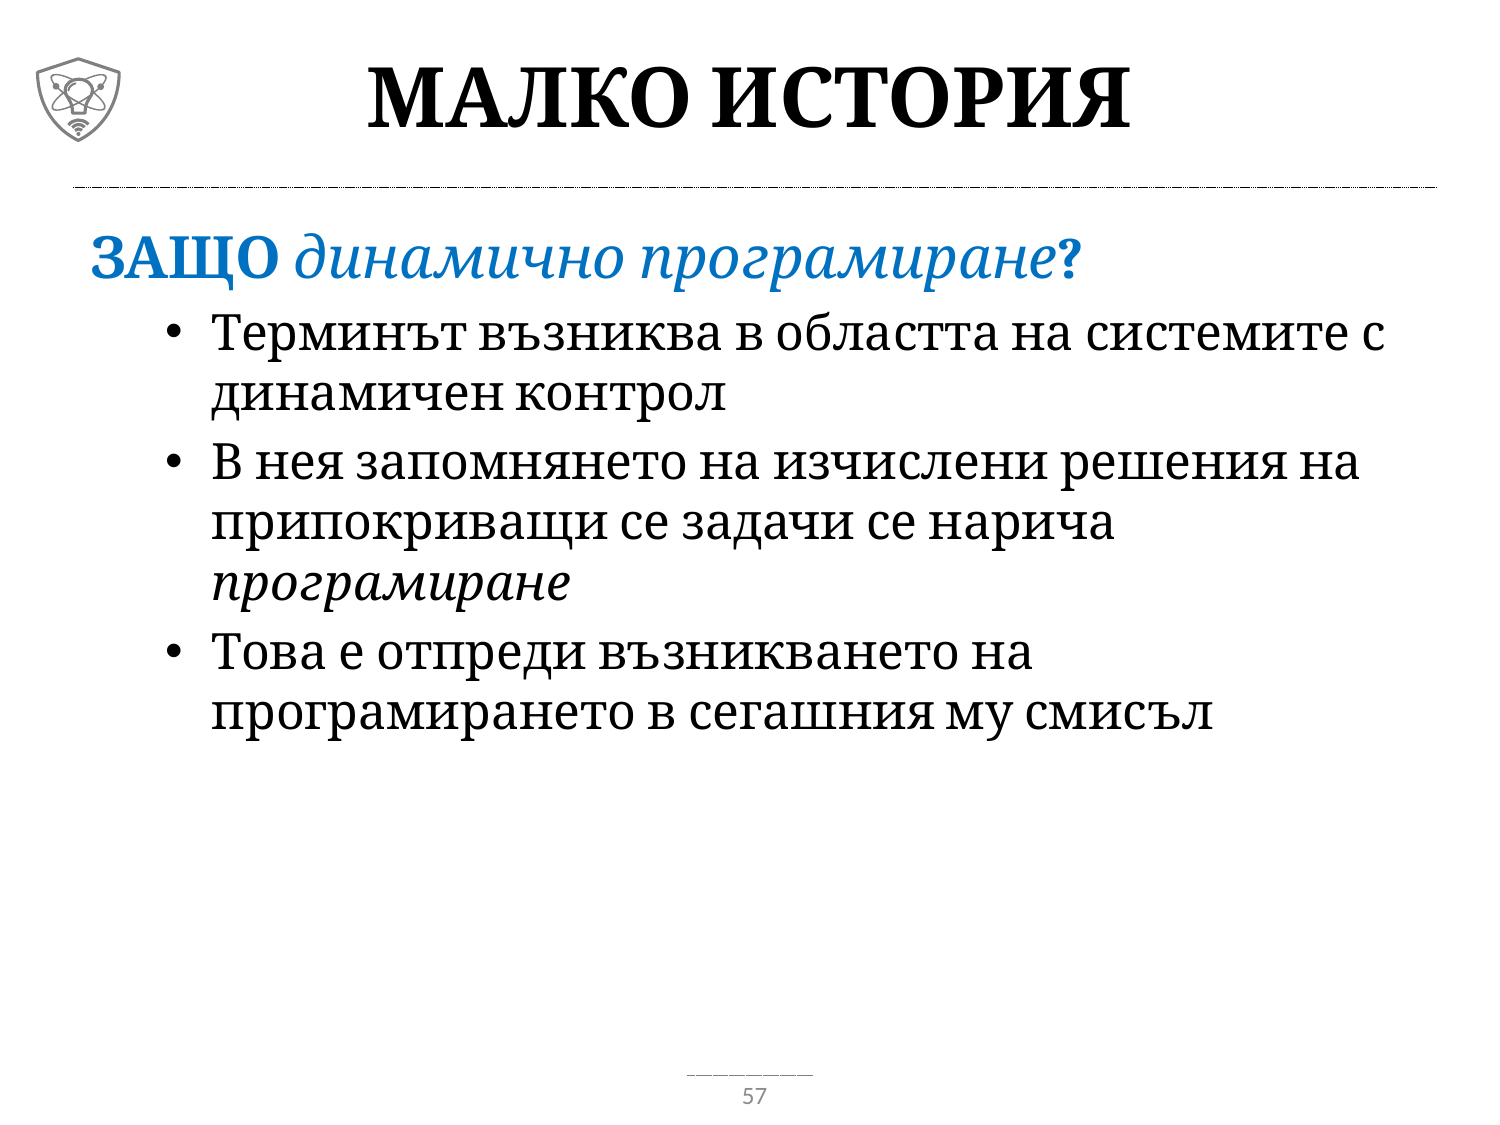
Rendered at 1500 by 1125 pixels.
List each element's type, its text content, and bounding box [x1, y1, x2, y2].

slide_number 57 [579, 1065, 930, 1125]
title Малко история [0, 0, 1500, 188]
list Защо динамично програмиране? Терминът възниква в областта на системите с динамичен контрол В нея запомнянето на изчислени решения на припокриващи се задачи се нарича програмиране Това е отпреди възникването на програмирането в сегашния му смисъл [75, 212, 1450, 1063]
